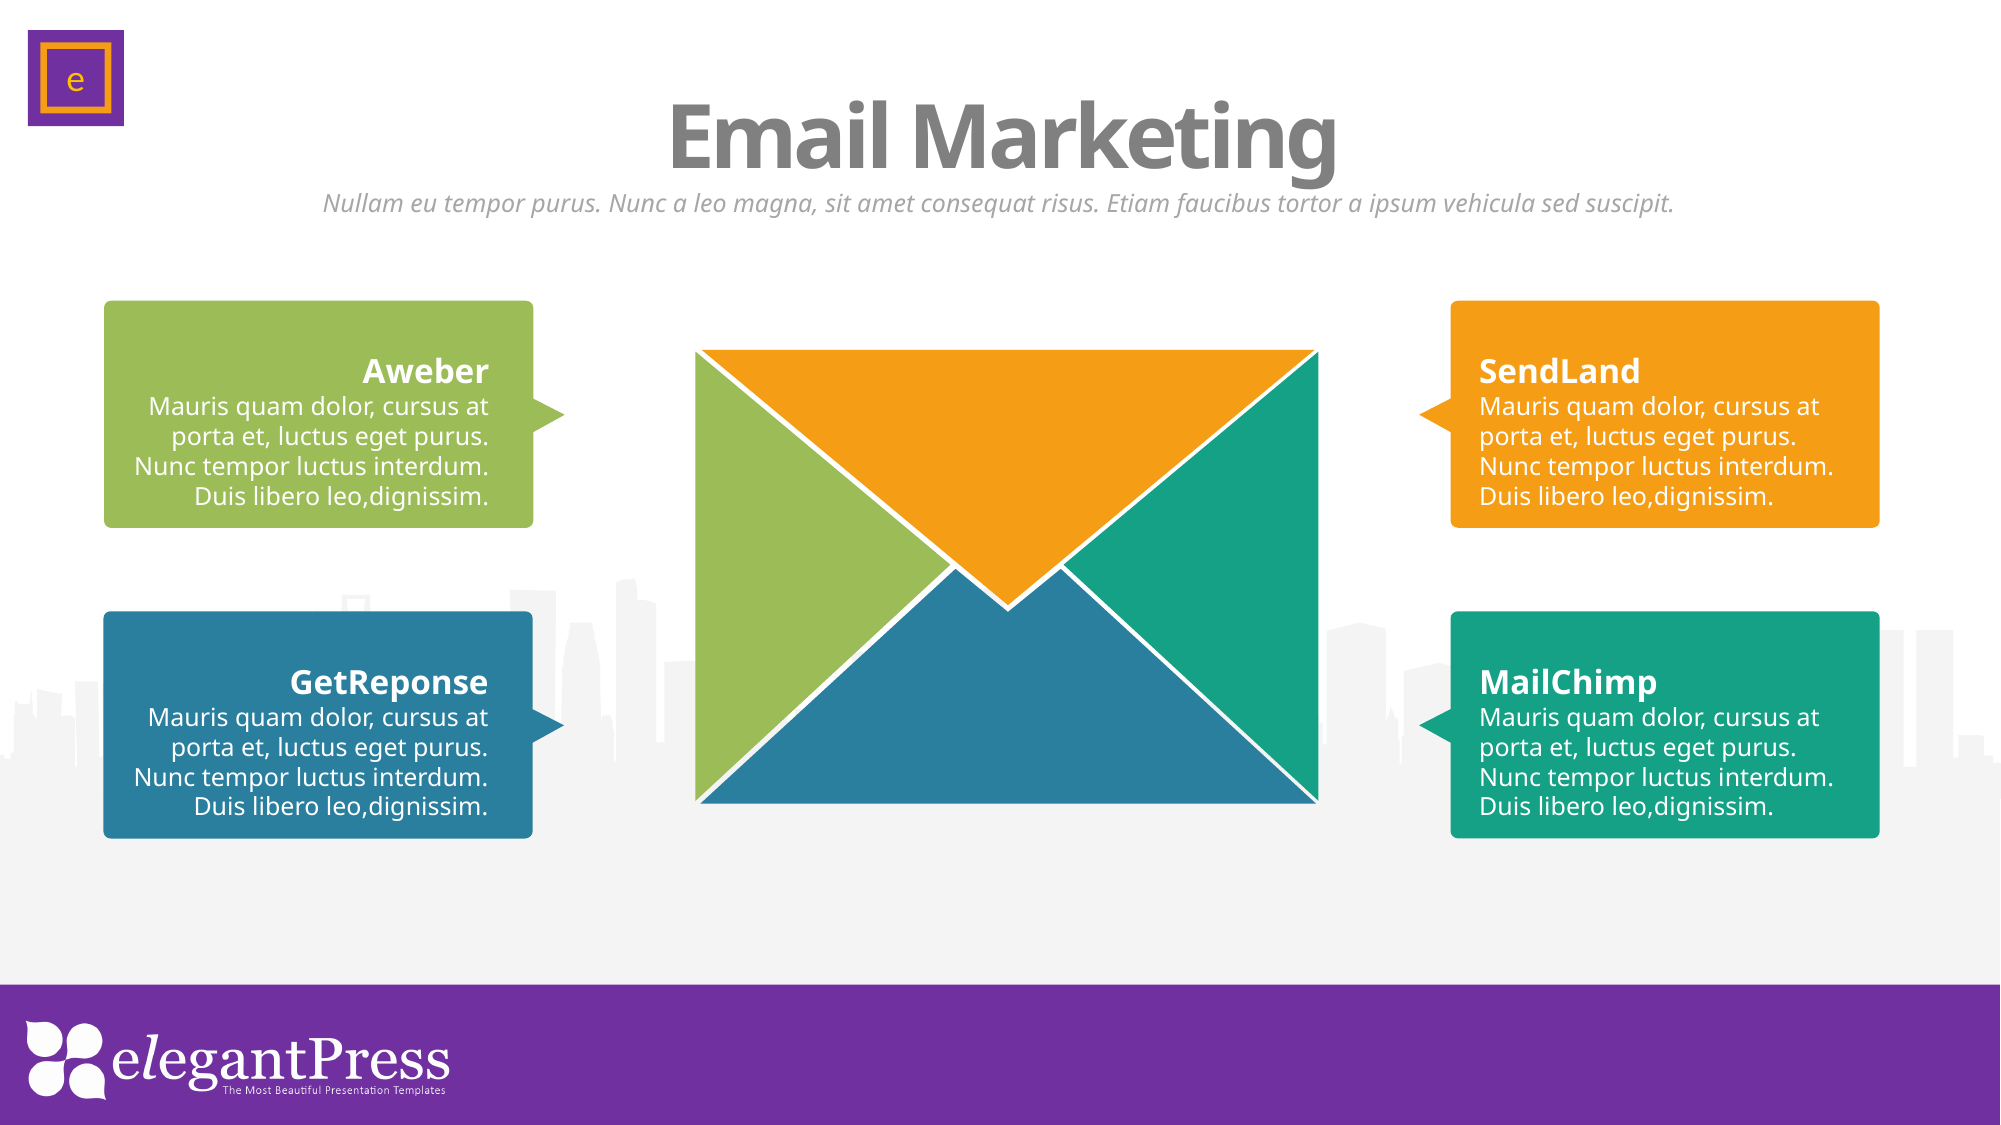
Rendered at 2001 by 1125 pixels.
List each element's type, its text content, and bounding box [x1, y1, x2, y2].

text_box GetReponse Mauris quam dolor, cursus at porta et, luctus eget purus. Nunc tempor luctus interdum. Duis libero leo,dignissim. [103, 611, 565, 839]
text_box Nullam eu tempor purus. Nunc a leo magna, sit amet consequat risus. Etiam faucibus tortor a ipsum vehicula sed suscipit. [123, 182, 1884, 223]
text_box Email Marketing [655, 74, 1352, 182]
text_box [695, 349, 1319, 804]
text_box SendLand Mauris quam dolor, cursus at porta et, luctus eget purus. Nunc tempor luctus interdum. Duis libero leo,dignissim. [1419, 300, 1880, 528]
text_box Aweber Mauris quam dolor, cursus at porta et, luctus eget purus. Nunc tempor luctus interdum. Duis libero leo,dignissim. [104, 300, 565, 528]
picture [17, 1012, 454, 1111]
text_box MailChimp Mauris quam dolor, cursus at porta et, luctus eget purus. Nunc tempor luctus interdum. Duis libero leo,dignissim. [1419, 611, 1880, 839]
